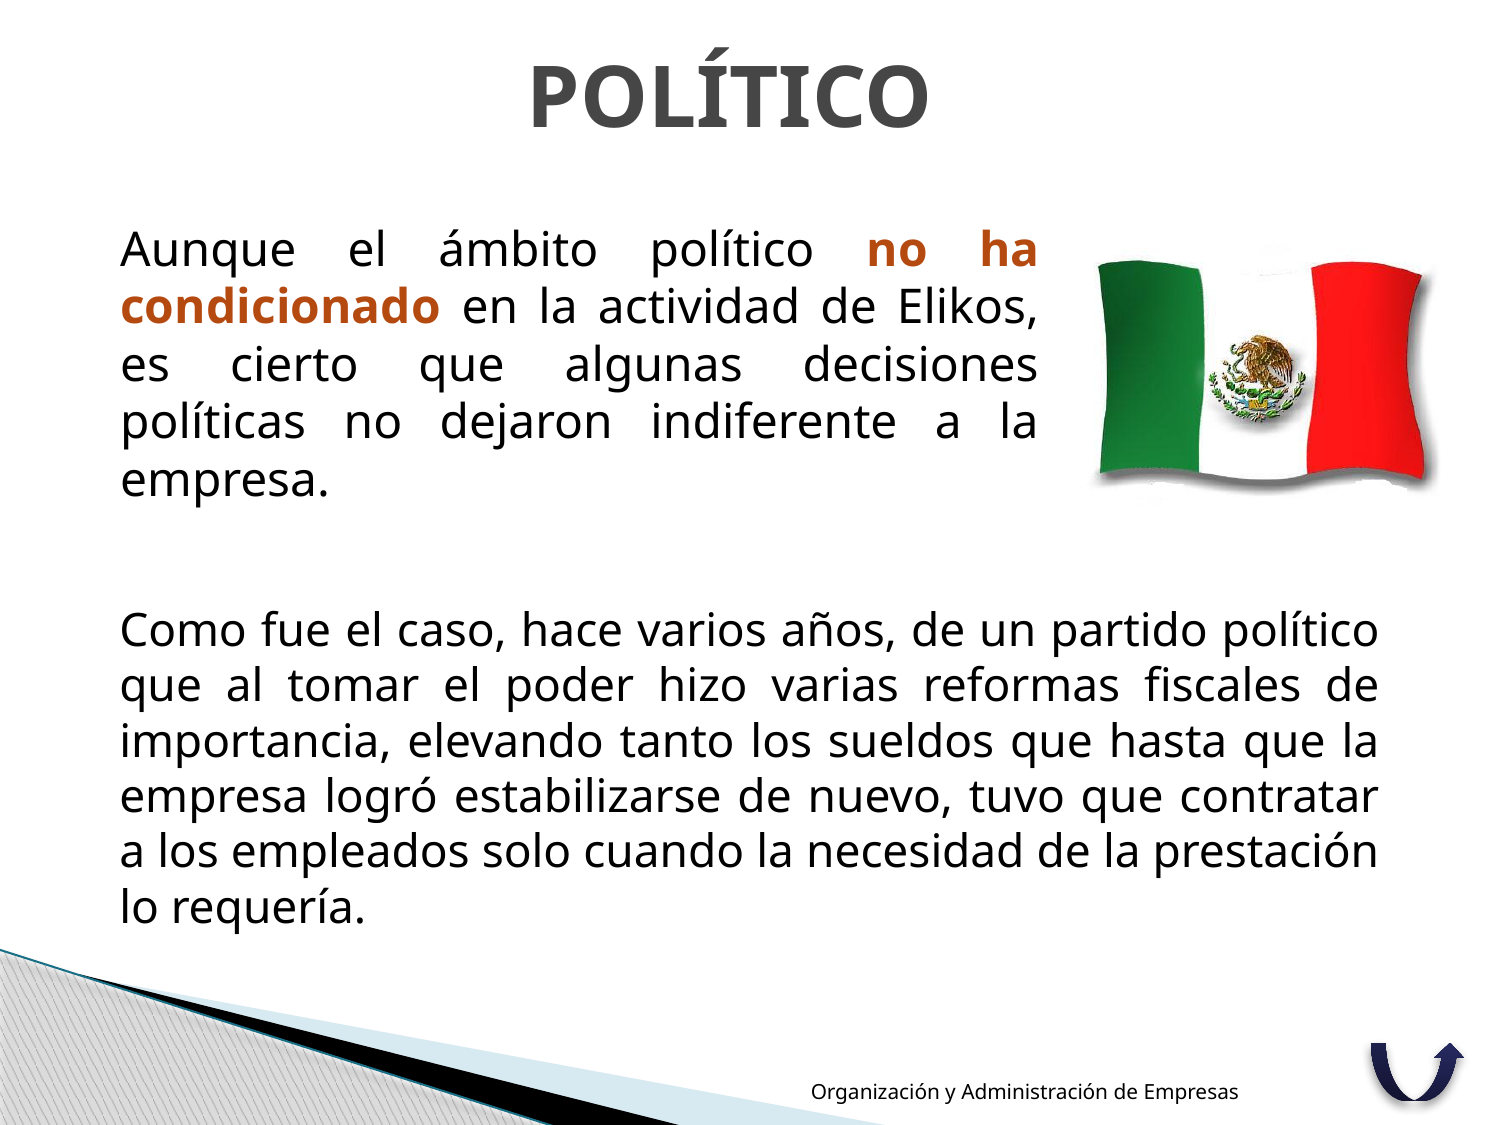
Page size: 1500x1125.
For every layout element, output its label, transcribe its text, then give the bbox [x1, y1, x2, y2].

title POLÍTICO [35, 0, 1425, 188]
list Como fue el caso, hace varios años, de un partido político que al tomar el poder hizo varias reformas fiscales de importancia, elevando tanto los sueldos que hasta que la empresa logró estabilizarse de nuevo, tuvo que contratar a los empleados solo cuando la necesidad de la prestación lo requería. [46, 468, 1395, 1008]
picture [1066, 234, 1449, 508]
text_box Aunque el ámbito político no ha condicionado en la actividad de Elikos, es cierto que algunas decisiones políticas no dejaron indiferente a la empresa. [105, 210, 1055, 513]
text_box [1371, 1042, 1464, 1102]
footer Organización y Administración de Empresas [718, 1051, 1254, 1112]
